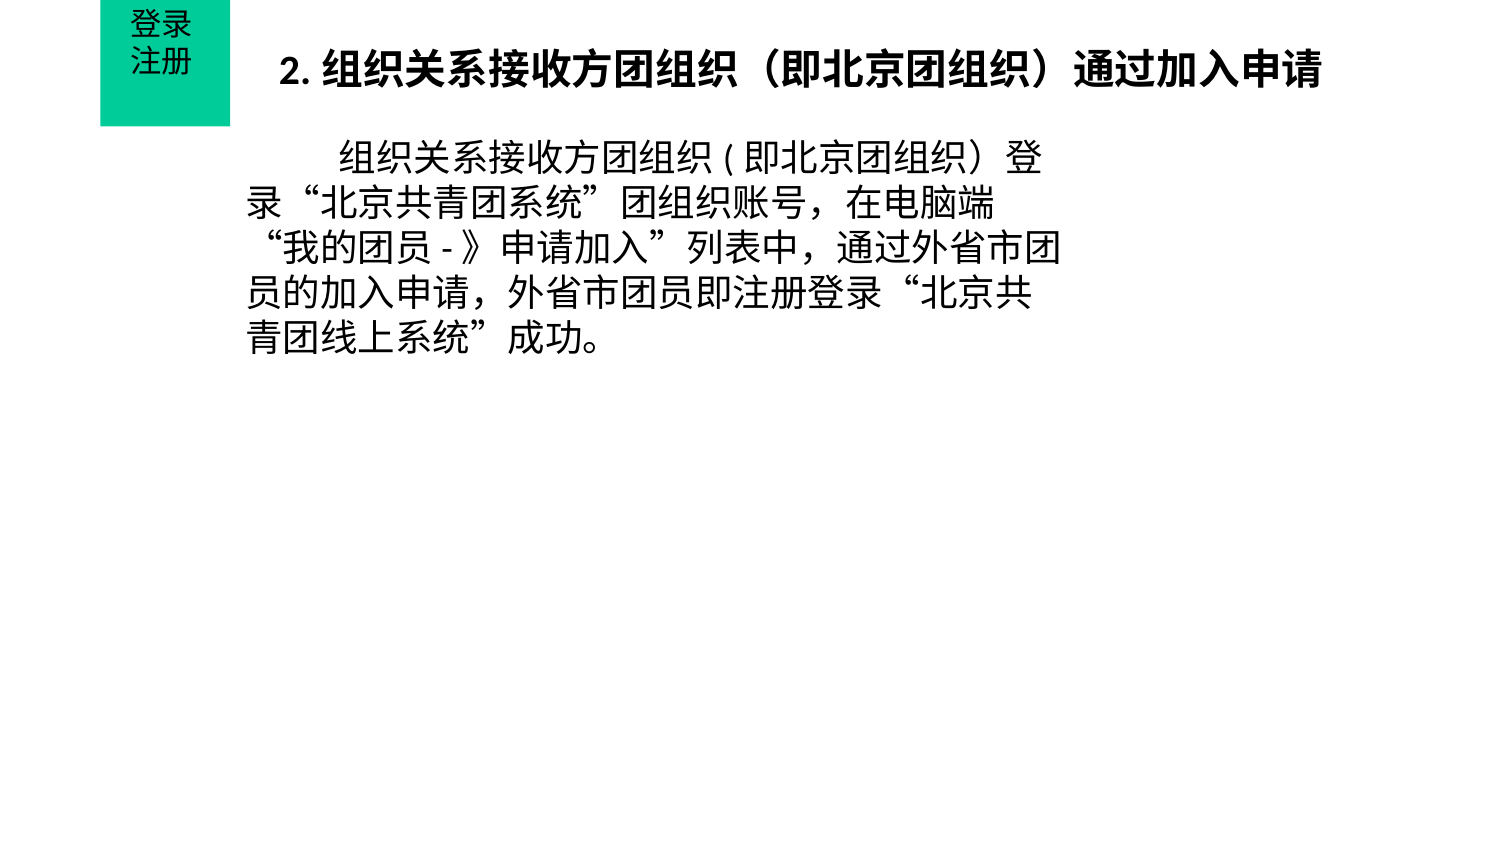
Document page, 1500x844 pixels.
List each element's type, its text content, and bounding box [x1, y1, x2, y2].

title 2.组织关系接收方团组织（即北京团组织）通过加入申请 [263, 20, 1447, 115]
text_box 登录 注册 [53, 0, 219, 124]
text_box 组织关系接收方团组织(即北京团组织）登录“北京共青团系统”团组织账号，在电脑端“我的团员-》申请加入”列表中，通过外省市团员的加入申请，外省市团员即注册登录“北京共青团线上系统”成功。 [230, 126, 1081, 637]
